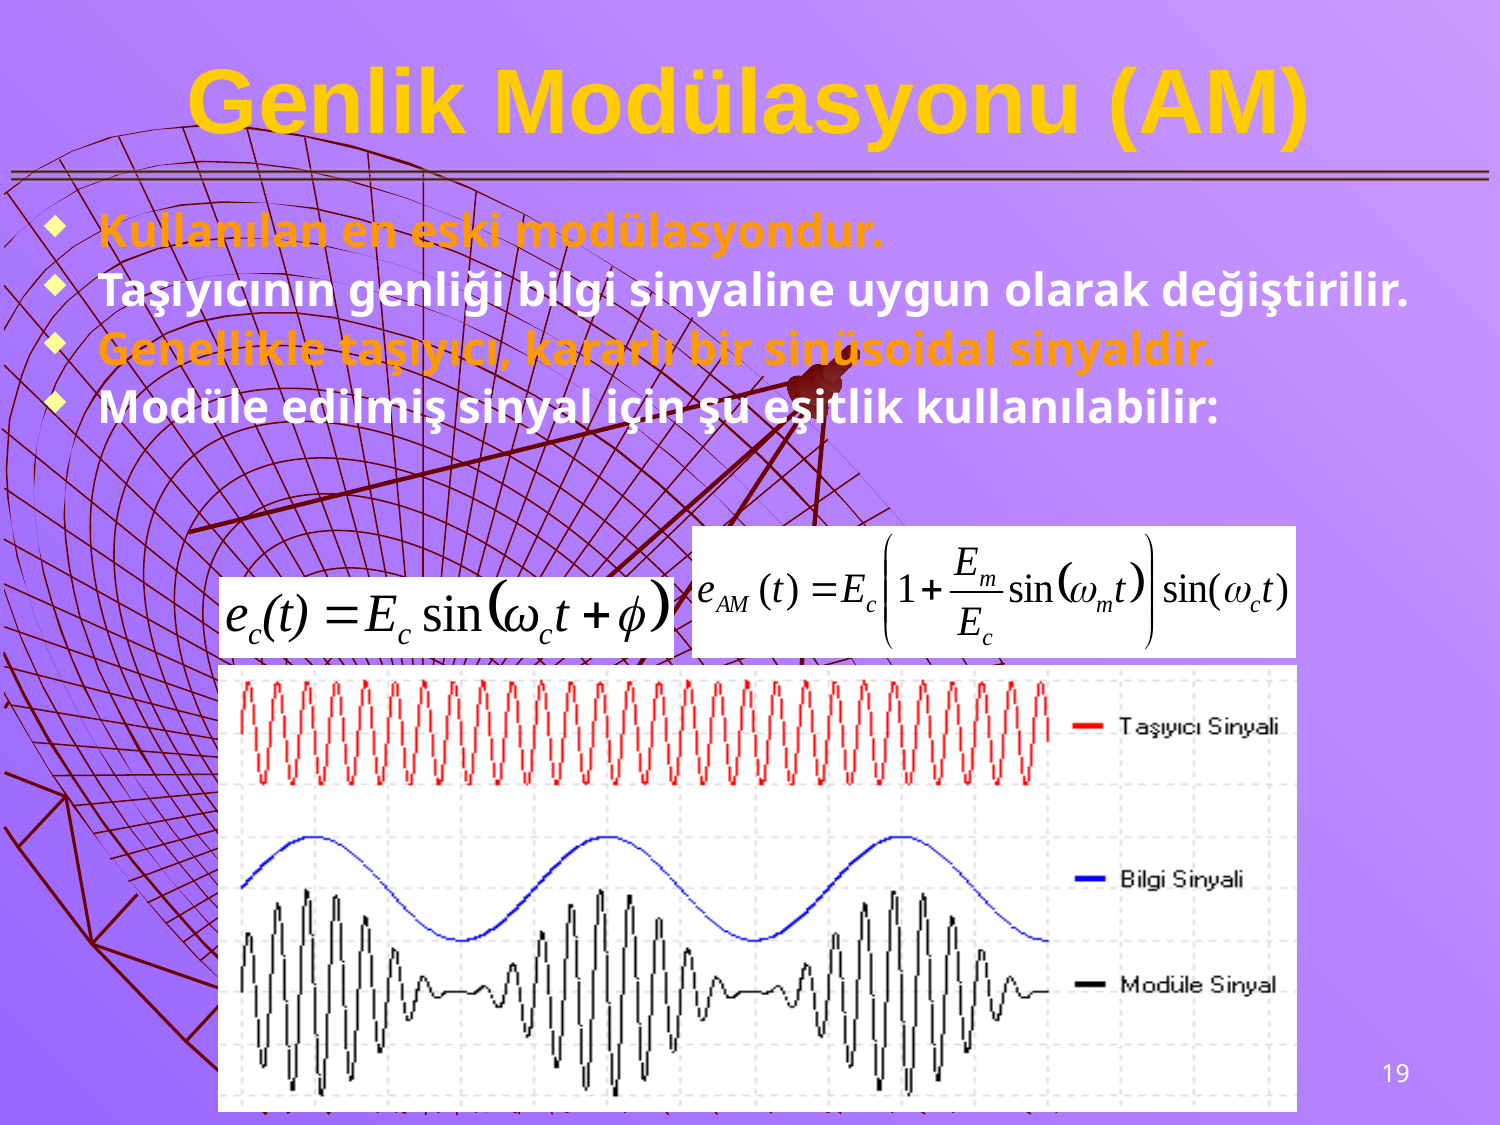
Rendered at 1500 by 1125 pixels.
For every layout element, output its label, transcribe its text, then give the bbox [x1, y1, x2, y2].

list Kullanılan en eski modülasyondur. Taşıyıcının genliği bilgi sinyaline uygun olarak değiştirilir. Genellikle taşıyıcı, kararlı bir sinüsoidal sinyaldir. Modüle edilmiş sinyal için şu eşitlik kullanılabilir: [26, 200, 1474, 519]
title Genlik Modülasyonu (AM) [0, 15, 1500, 179]
slide_number 19 [1302, 1023, 1426, 1100]
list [691, 525, 1297, 659]
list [218, 577, 675, 659]
picture [218, 665, 1297, 1112]
